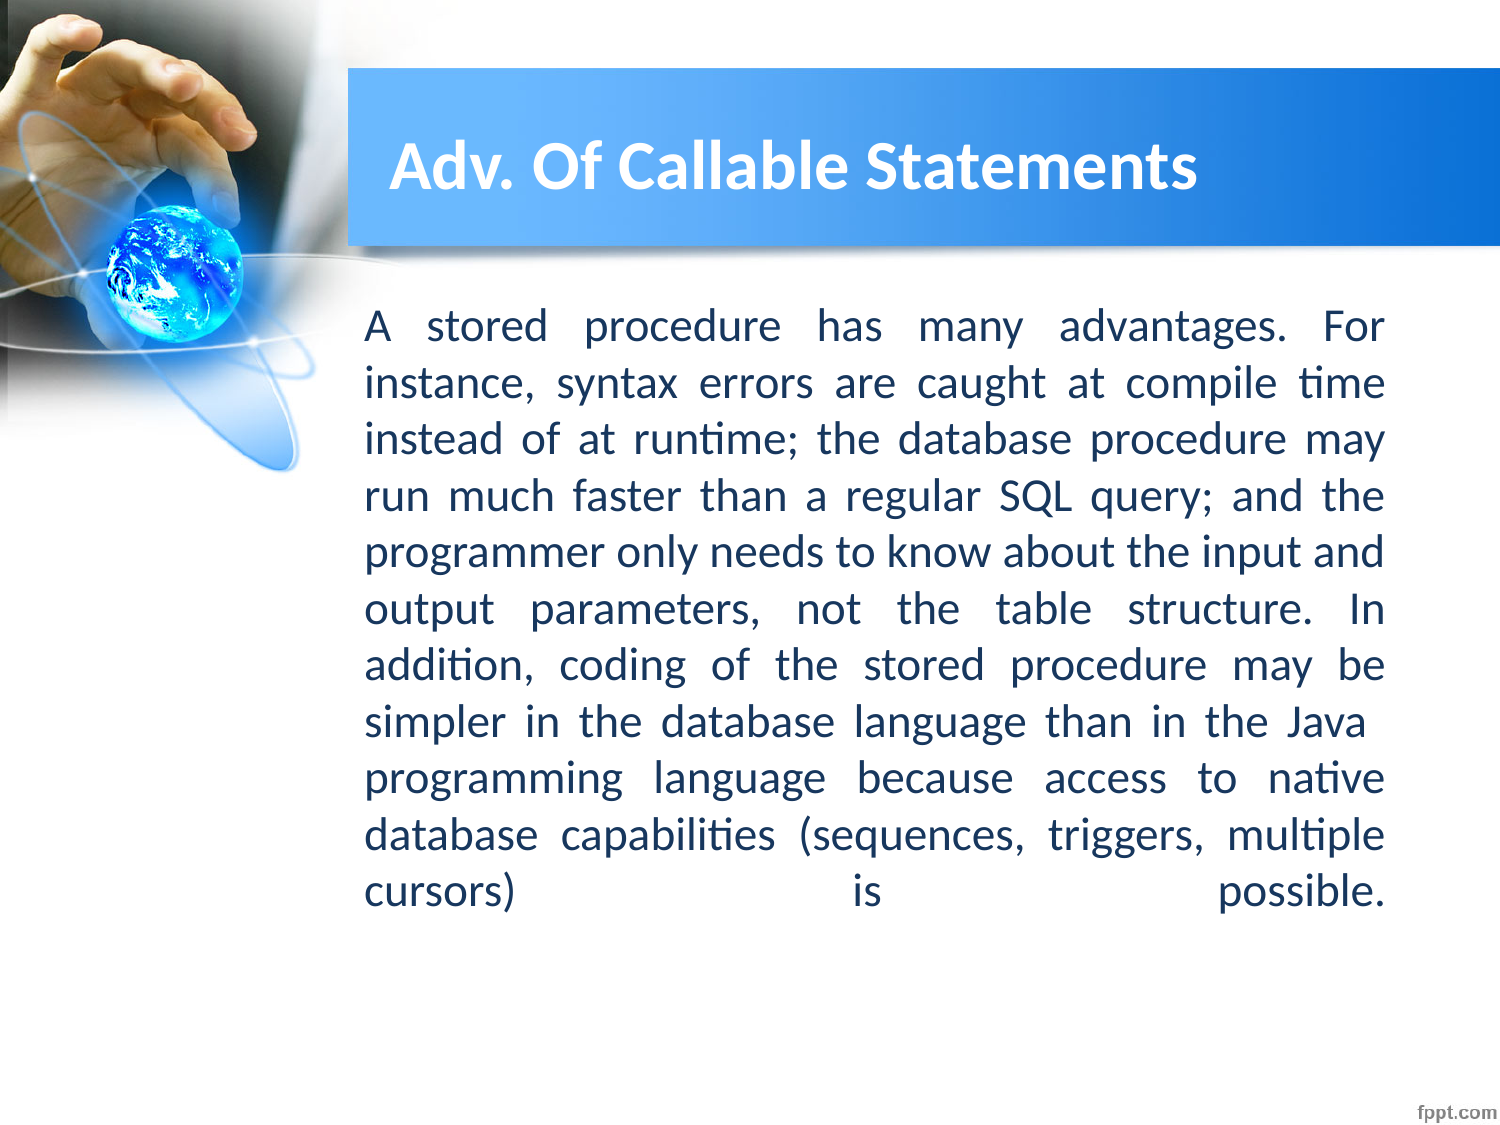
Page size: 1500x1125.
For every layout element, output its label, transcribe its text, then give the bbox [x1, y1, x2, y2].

title Adv. Of Callable Statements [374, 111, 1452, 212]
picture [0, 0, 1500, 1125]
list A stored procedure has many advantages. For instance, syntax errors are caught at compile time instead of at runtime; the database procedure may run much faster than a regular SQL query; and the programmer only needs to know about the input and output parameters, not the table structure. In addition, coding of the stored procedure may be simpler in the database language than in the Java programming language because access to native database capabilities (sequences, triggers, multiple cursors) is possible. [349, 286, 1402, 1039]
